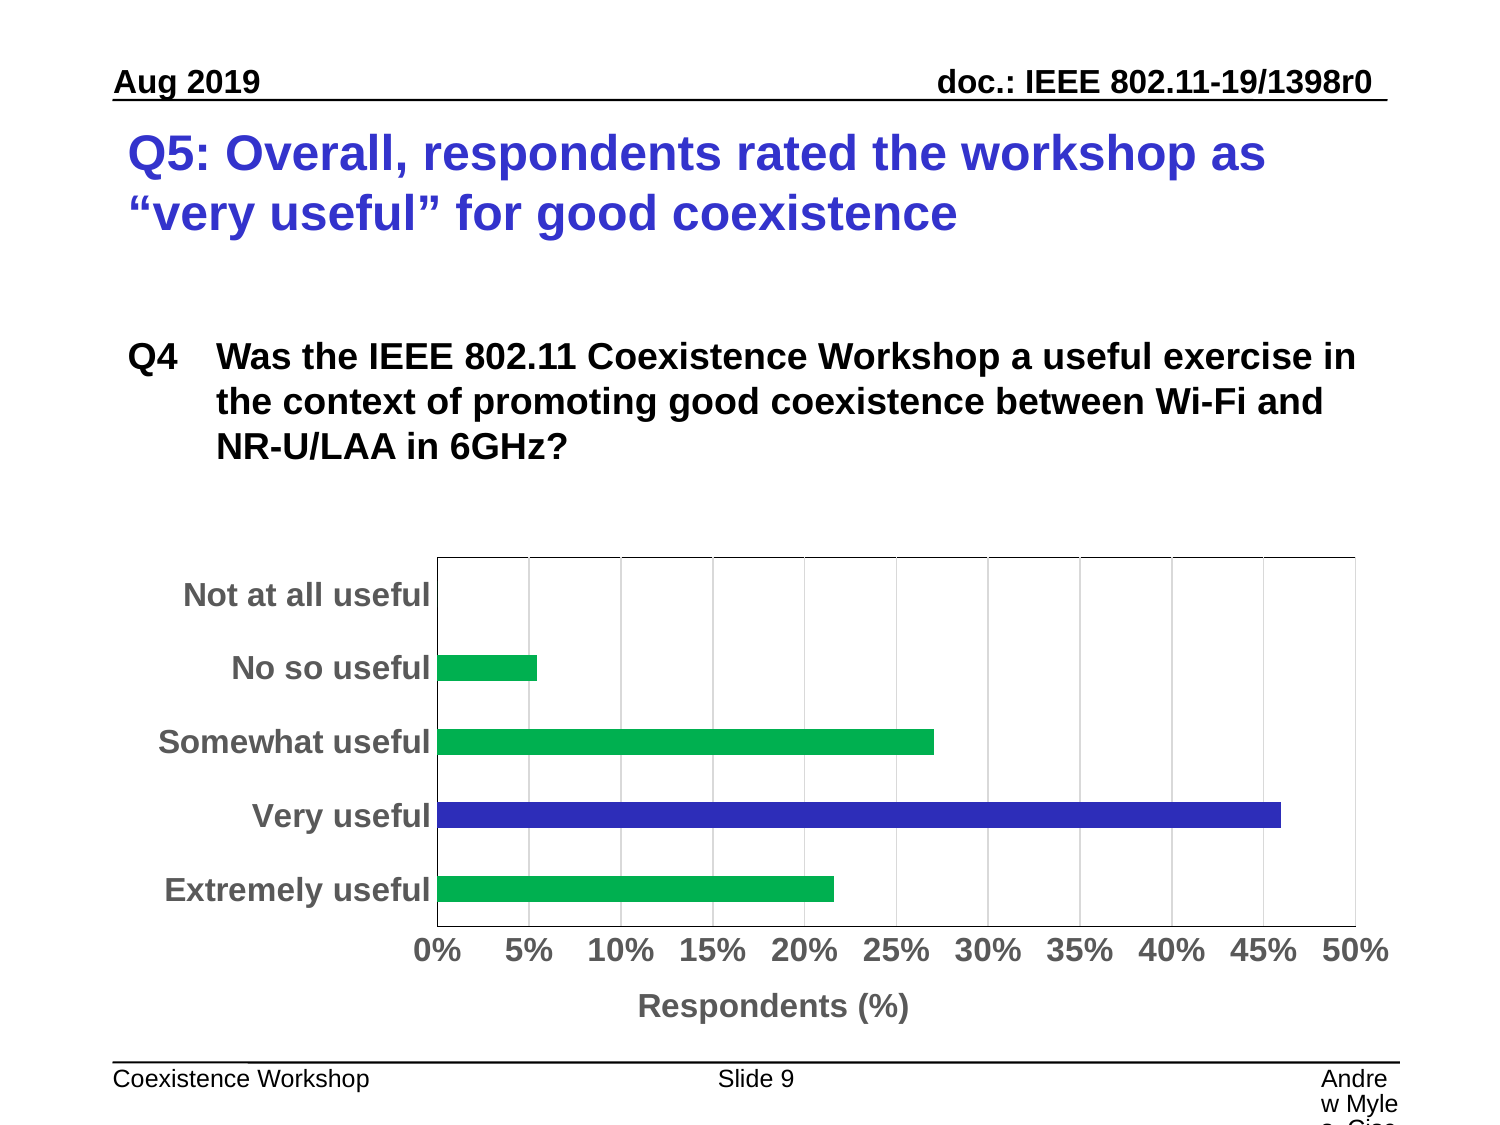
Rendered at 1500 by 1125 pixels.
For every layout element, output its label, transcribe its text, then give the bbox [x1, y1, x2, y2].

footer Andrew Myles, Cisco [1320, 1061, 1402, 1093]
slide_number Slide 9 [709, 1061, 803, 1093]
chart [112, 537, 1402, 1038]
title Q5: Overall, respondents rated the workshop as “very useful” for good coexistence [112, 112, 1388, 288]
list Q4 Was the IEEE 802.11 Coexistence Workshop a useful exercise in the context of promoting good coexistence between Wi-Fi and NR-U/LAA in 6GHz? [112, 324, 1388, 536]
